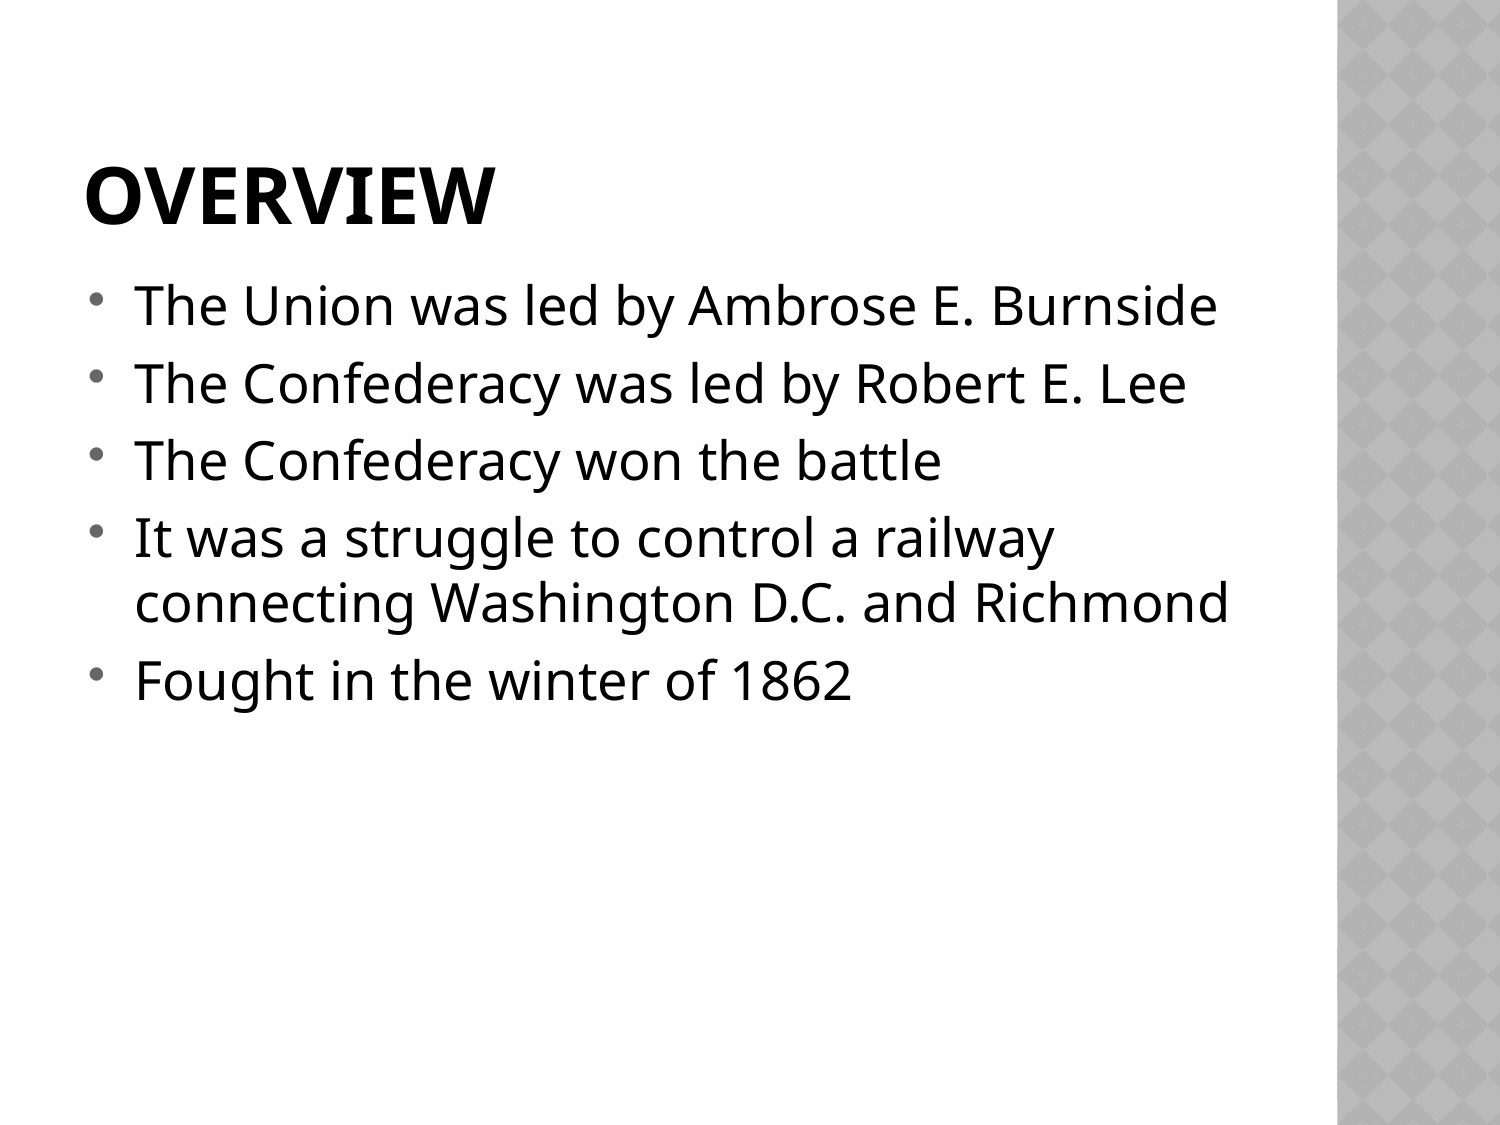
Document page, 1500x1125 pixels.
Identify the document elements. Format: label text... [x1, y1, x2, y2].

list The Union was led by Ambrose E. Burnside The Confederacy was led by Robert E. Lee The Confederacy won the battle It was a struggle to control a railway connecting Washington D.C. and Richmond Fought in the winter of 1862 [75, 264, 1263, 1059]
title OVERVIEW [75, 52, 1263, 240]
